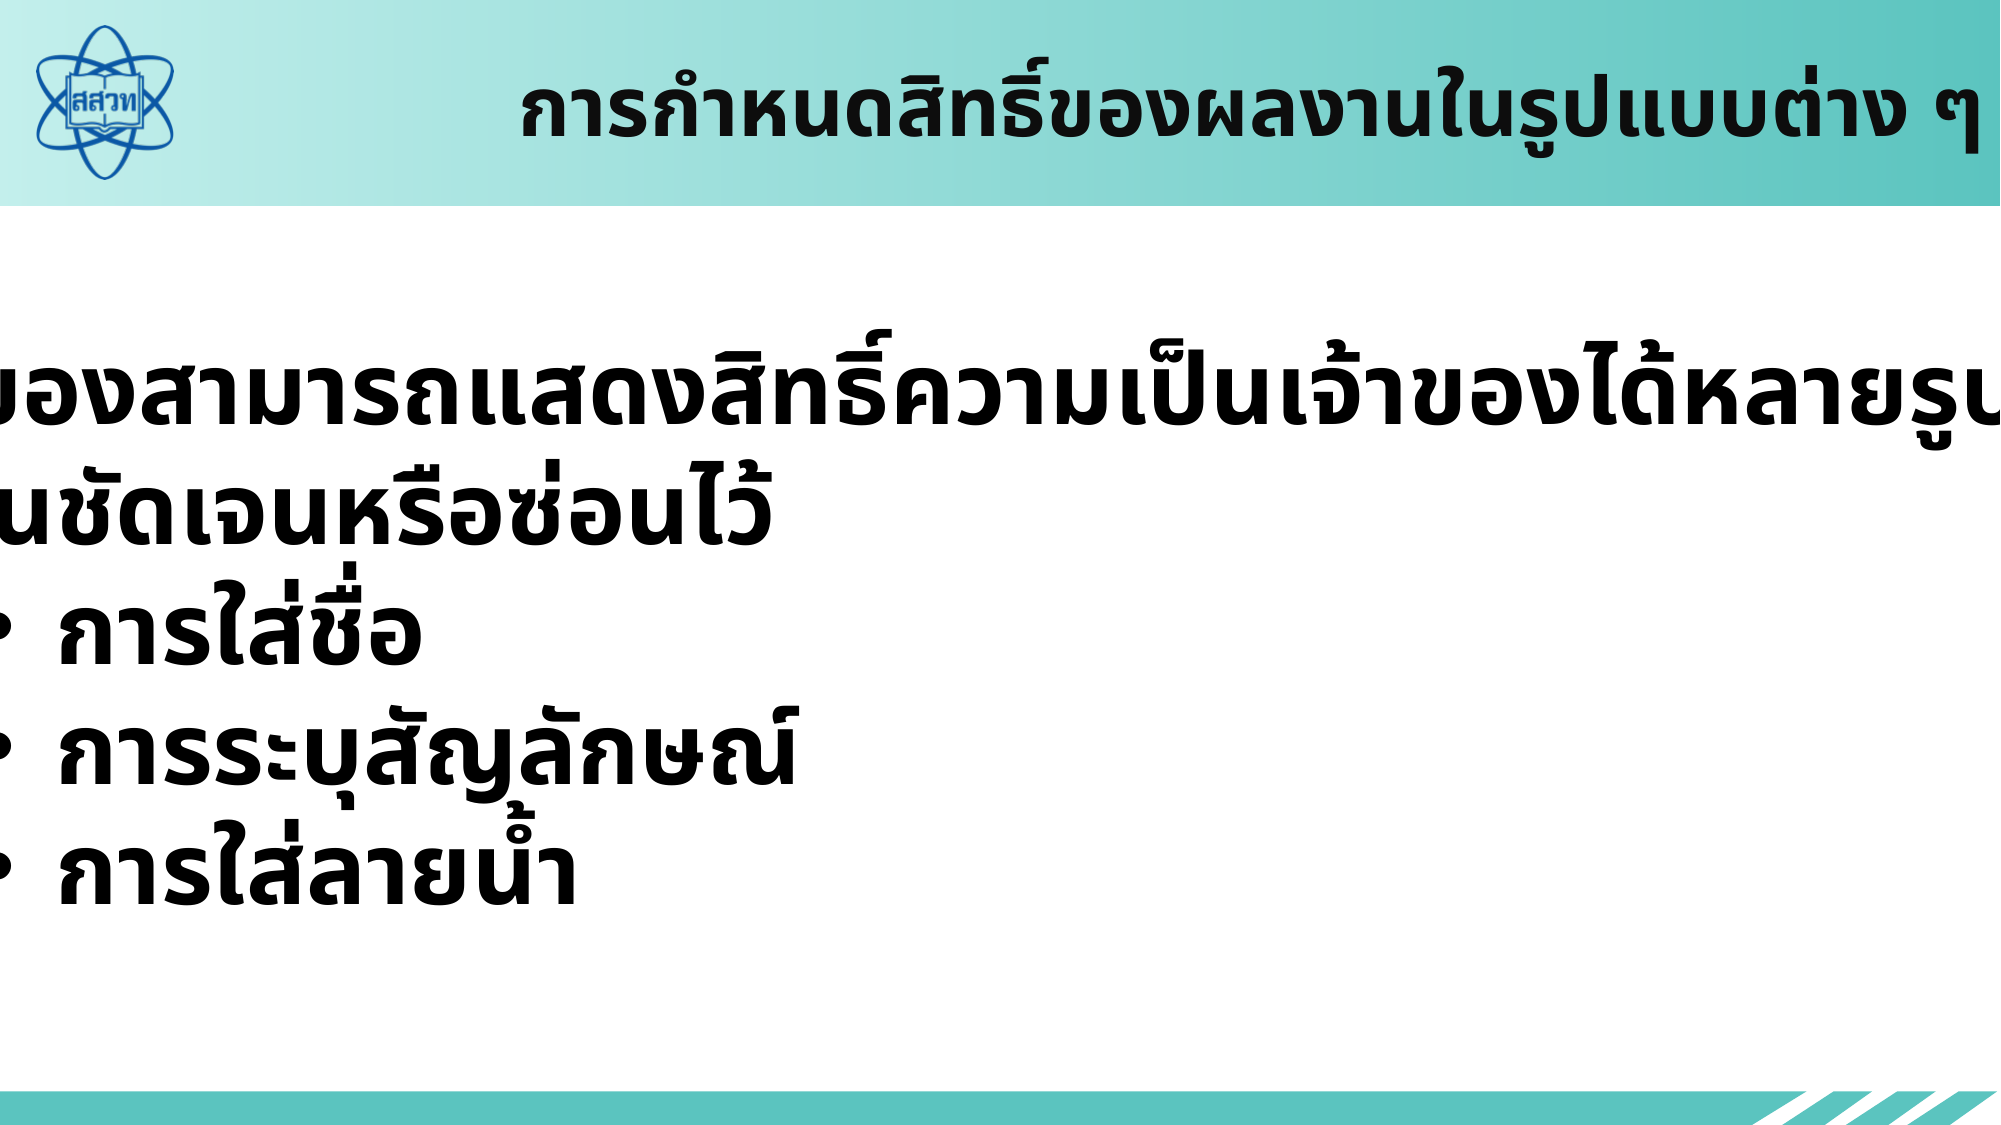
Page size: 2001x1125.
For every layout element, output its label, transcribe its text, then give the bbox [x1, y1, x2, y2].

picture [36, 25, 174, 180]
text_box การกำหนดสิทธิ์ของผลงานในรูปแบบต่าง ๆ [0, 0, 2000, 206]
text_box เจ้าของสามารถแสดงสิทธิ์ความเป็นเจ้าของได้หลายรูปแบบ ที่เห็นชัดเจนหรือซ่อนไว้ การใส่ชื่อ การระบุสัญลักษณ์ การใส่ลายน้ำ [0, 317, 2000, 932]
